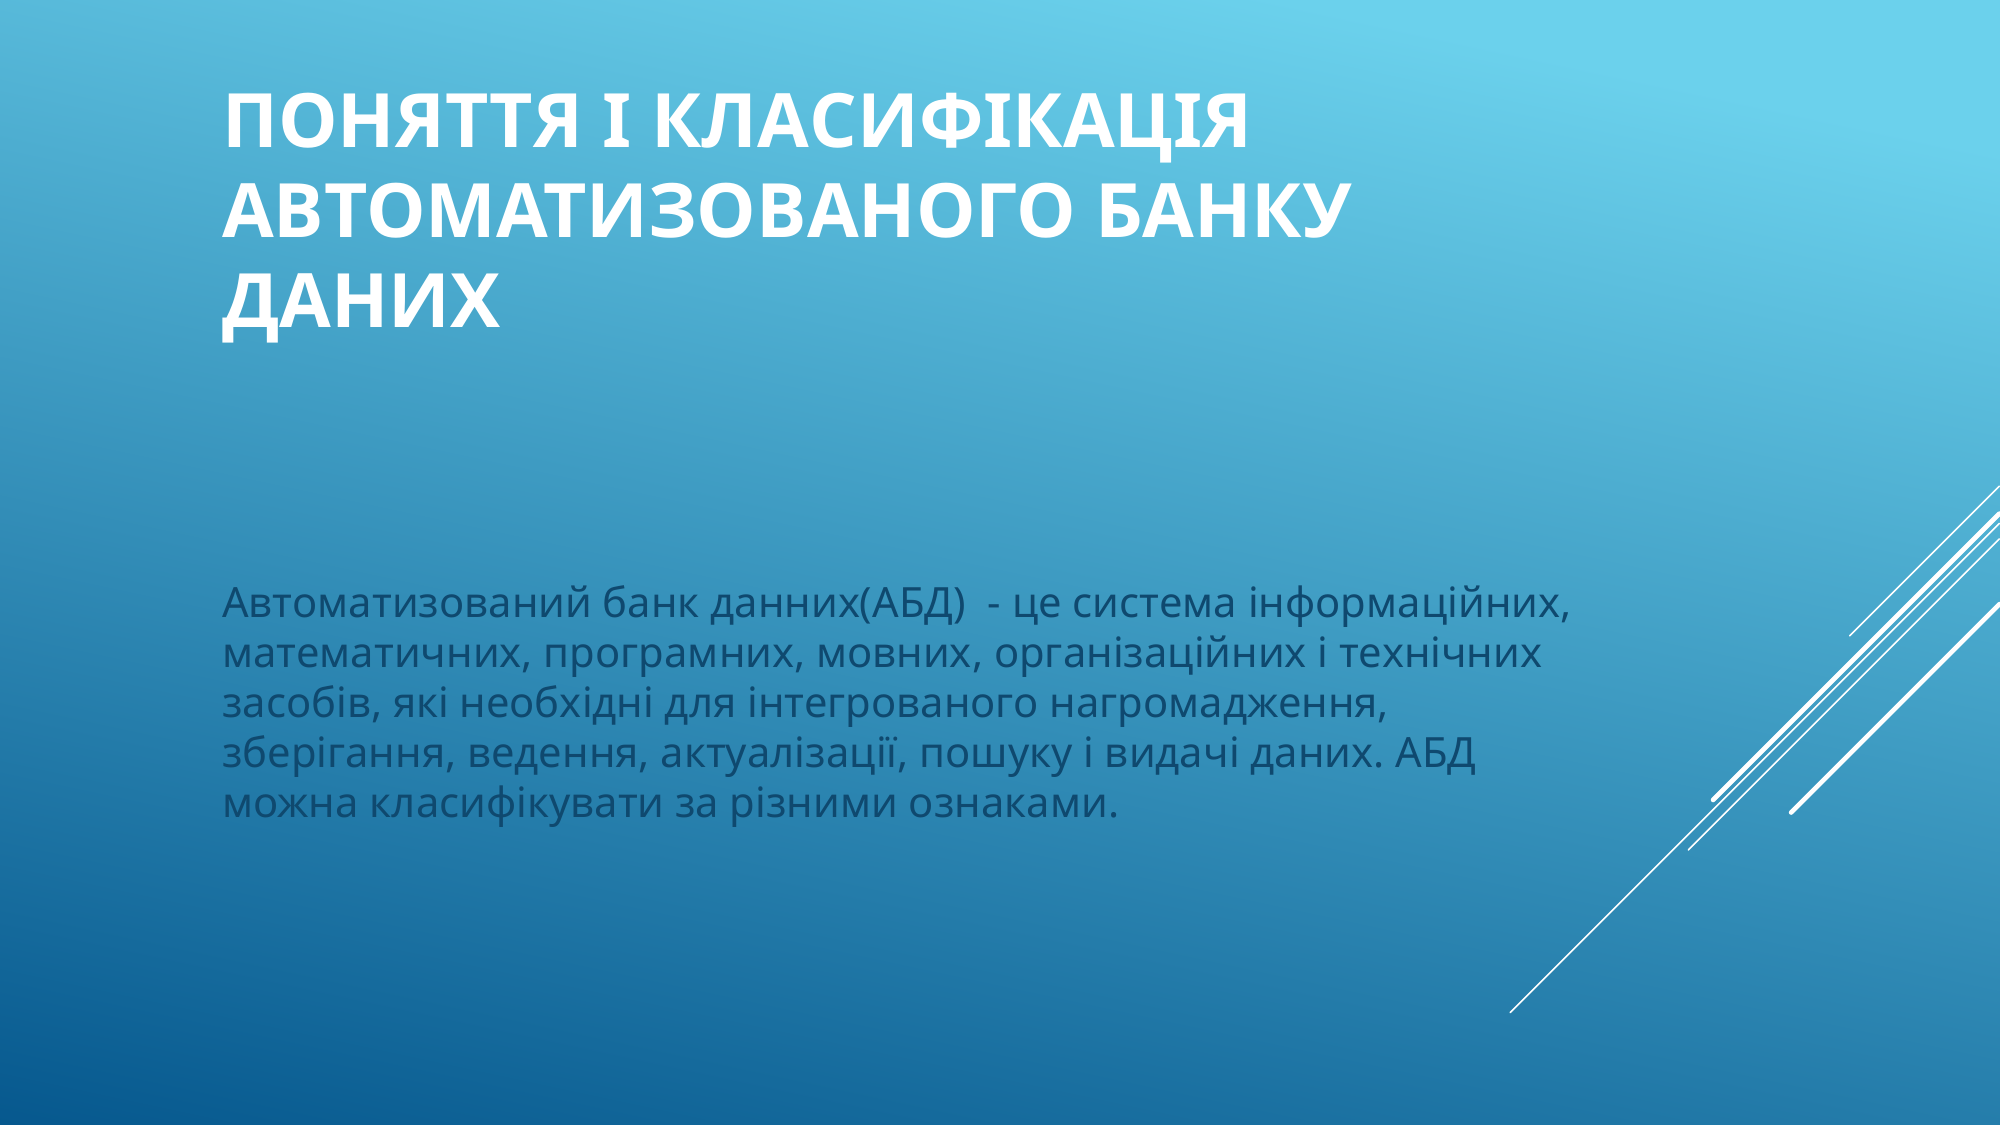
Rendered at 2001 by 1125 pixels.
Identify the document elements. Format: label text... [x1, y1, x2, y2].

list Автоматизований банк данних(АБД) - це система інформаційних, математичних, програмних, мовних, організаційних і технічних засобів, які необхідні для інтегрованого нагромадження, зберігання, ведення, актуалізації, пошуку і видачі даних. АБД можна класифікувати за різними ознаками. [206, 404, 1607, 998]
title Поняття і класифікація автоматизованого банку даних [206, 83, 1607, 331]
